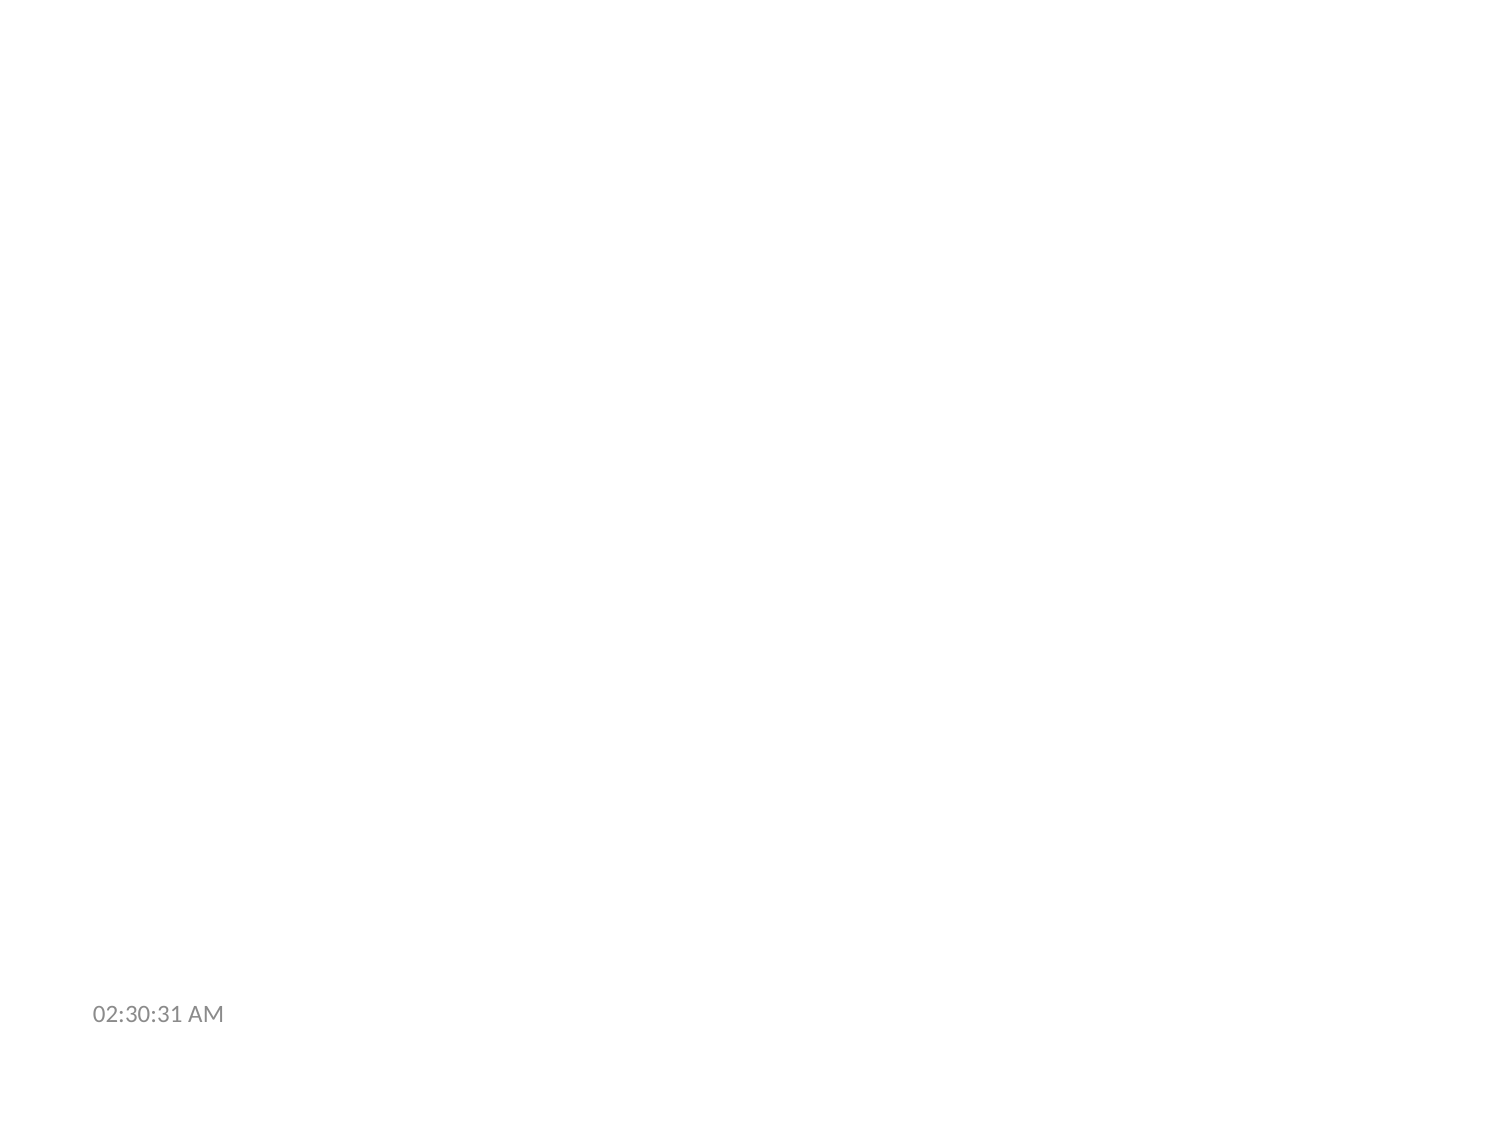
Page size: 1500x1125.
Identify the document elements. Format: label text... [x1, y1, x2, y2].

text_box 3:35:09 PM [77, 982, 428, 1043]
